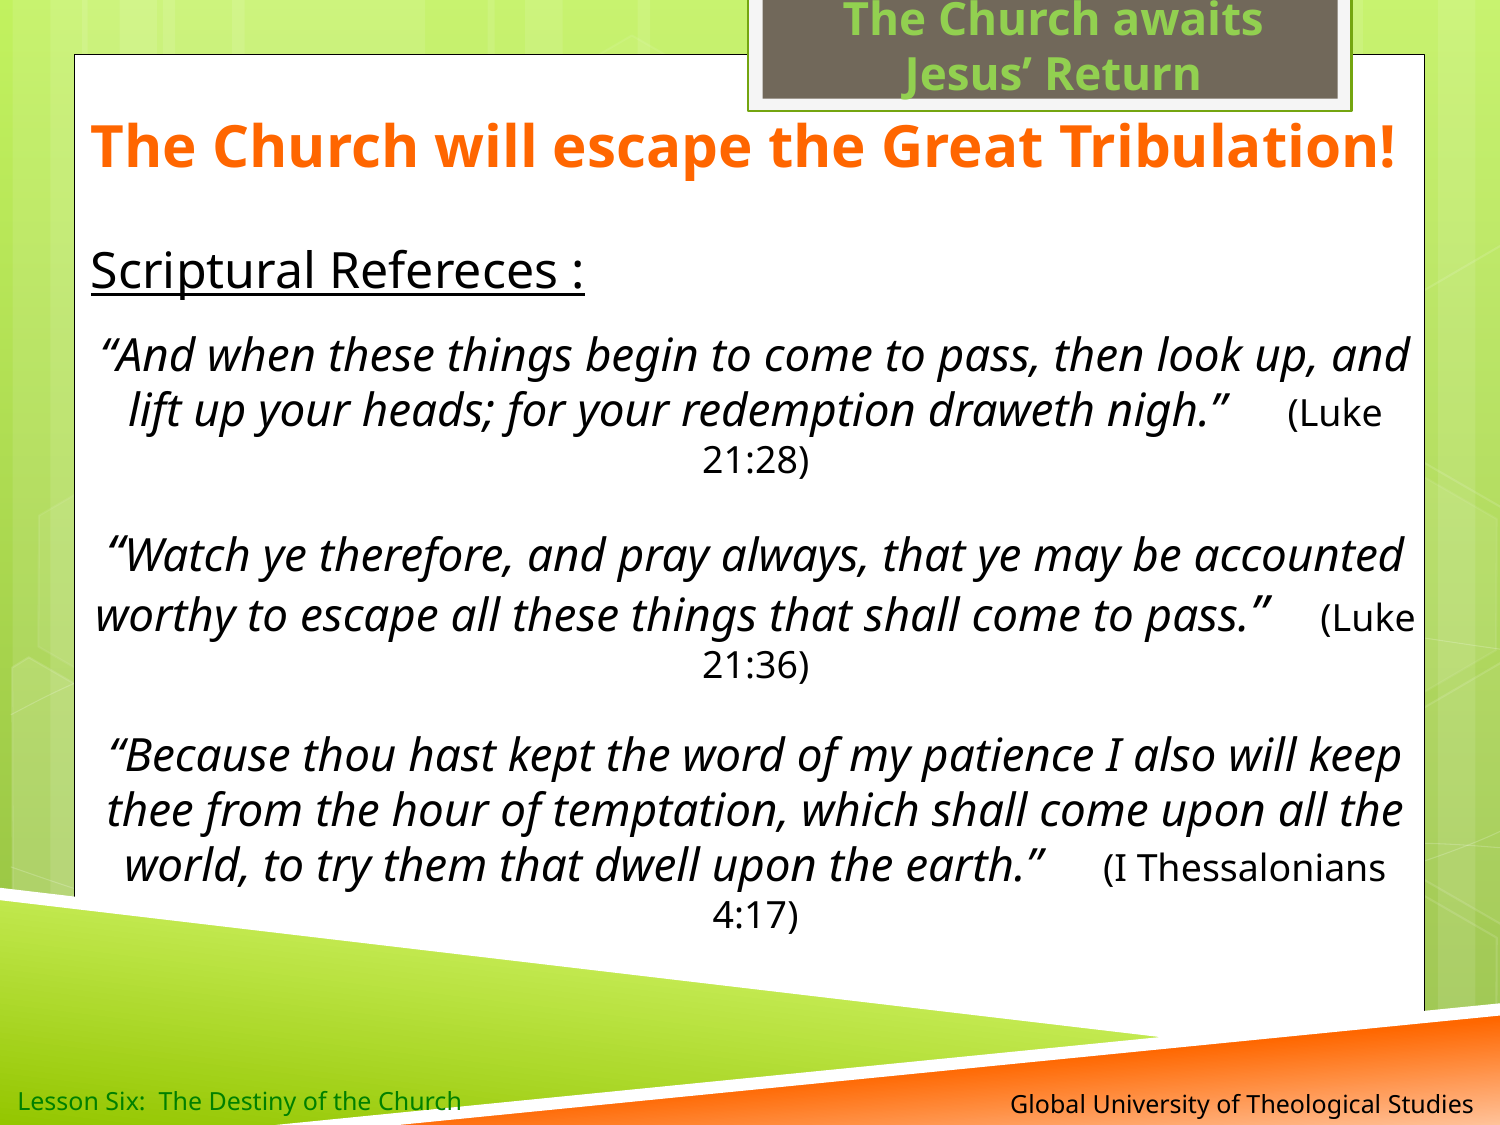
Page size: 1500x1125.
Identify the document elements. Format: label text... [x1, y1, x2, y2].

text_box Lesson Six: The Destiny of the Church [9, 1083, 513, 1118]
text_box The Church will escape the Great Tribulation! Scriptural Refereces : “And when these things begin to come to pass, then look up, and lift up your heads; for your redemption draweth nigh.” (Luke 21:28) “Watch ye therefore, and pray always, that ye may be accounted worthy to escape all these things that shall come to pass.” (Luke 21:36) “Because thou hast kept the word of my patience I also will keep thee from the hour of temptation, which shall come upon all the world, to try them that dwell upon the earth.” (I Thessalonians 4:17) [76, 101, 1436, 944]
text_box The Church awaits Jesus’ Return [768, 0, 1339, 107]
text_box Global University of Theological Studies [996, 1073, 1500, 1117]
